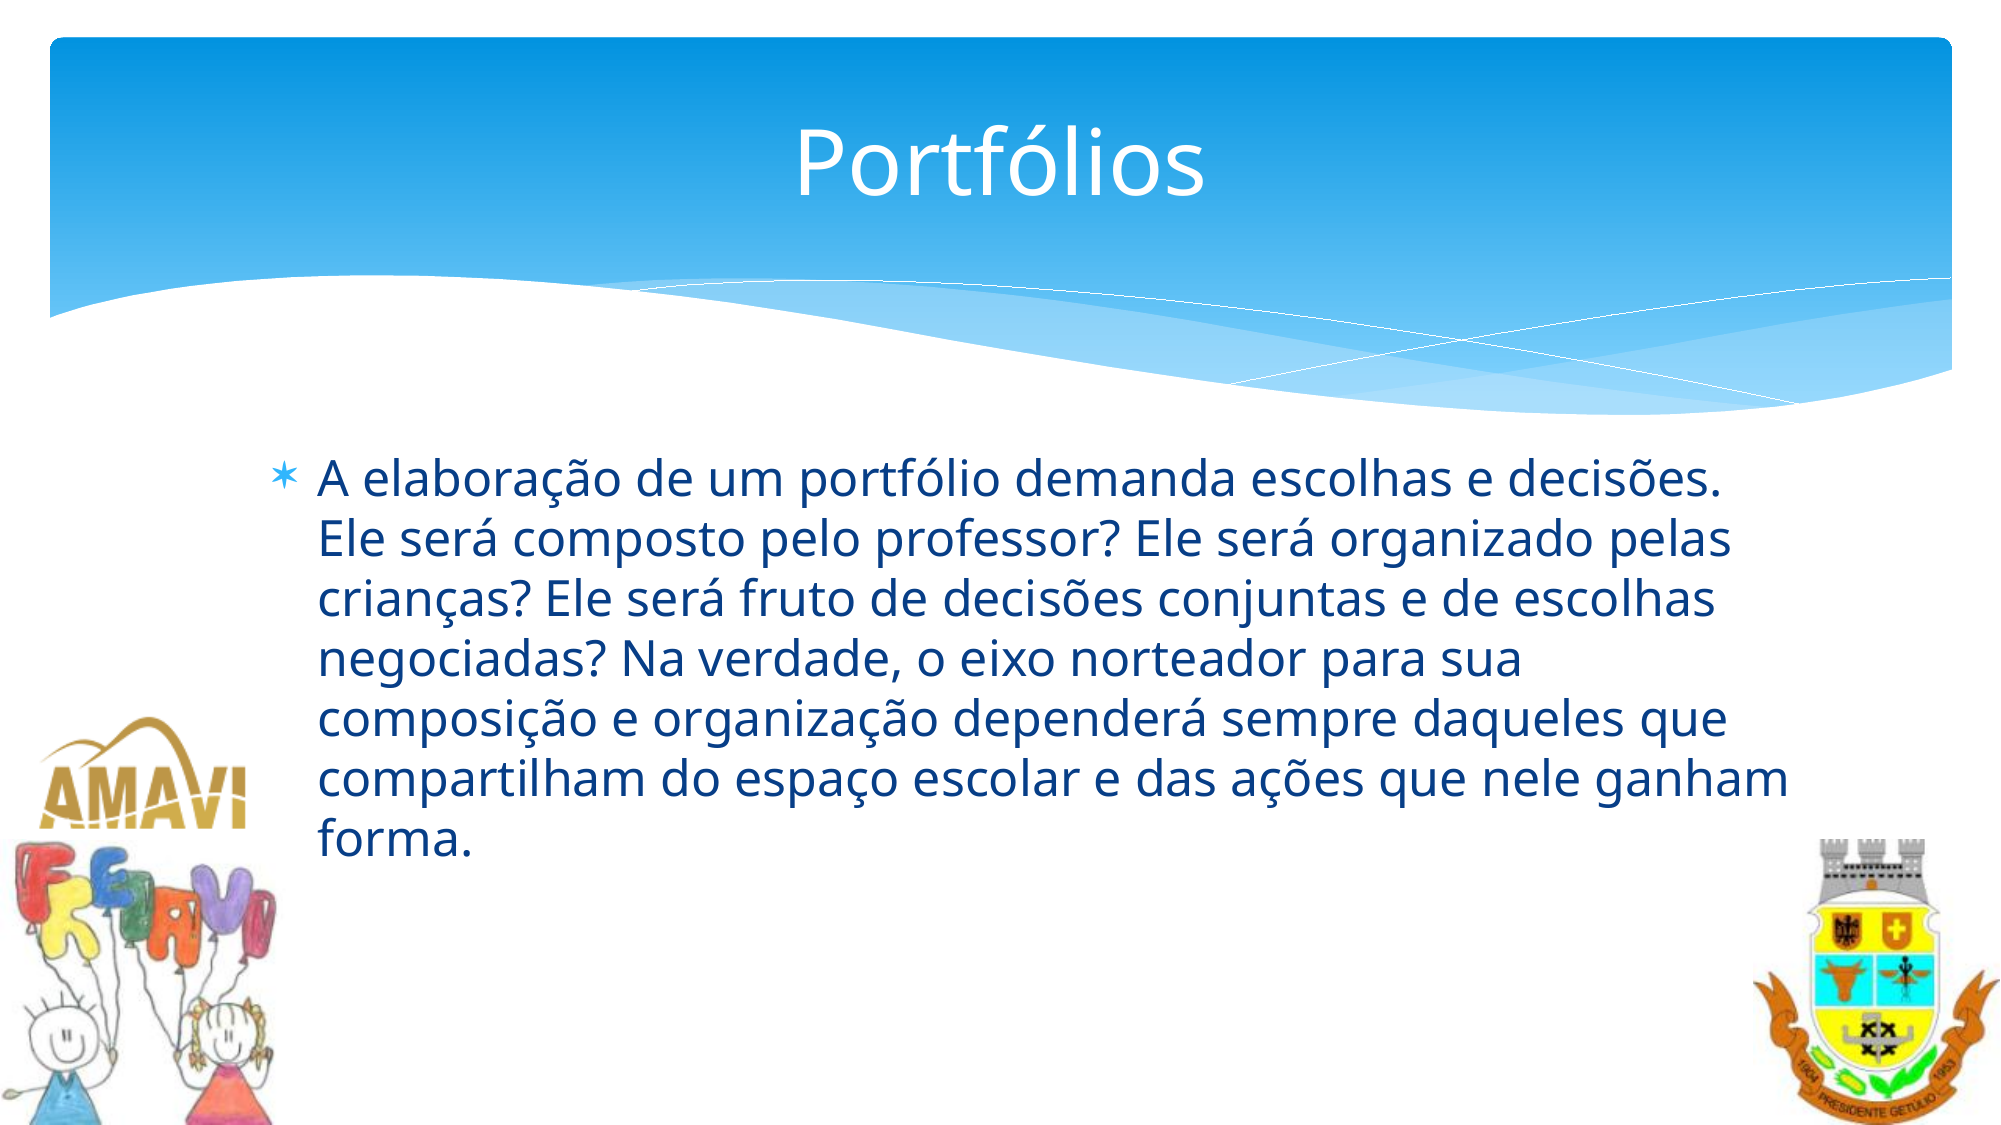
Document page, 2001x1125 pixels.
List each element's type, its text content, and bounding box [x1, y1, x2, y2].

title Portfólios [99, 55, 1900, 261]
picture [1752, 839, 2000, 1125]
picture [0, 700, 286, 1125]
list A elaboração de um portfólio demanda escolhas e decisões. Ele será composto pelo professor? Ele será organizado pelas crianças? Ele será fruto de decisões conjuntas e de escolhas negociadas? Na verdade, o eixo norteador para sua composição e organização dependerá sempre daqueles que compartilham do espaço escolar e das ações que nele ganham forma. [257, 438, 1812, 1005]
